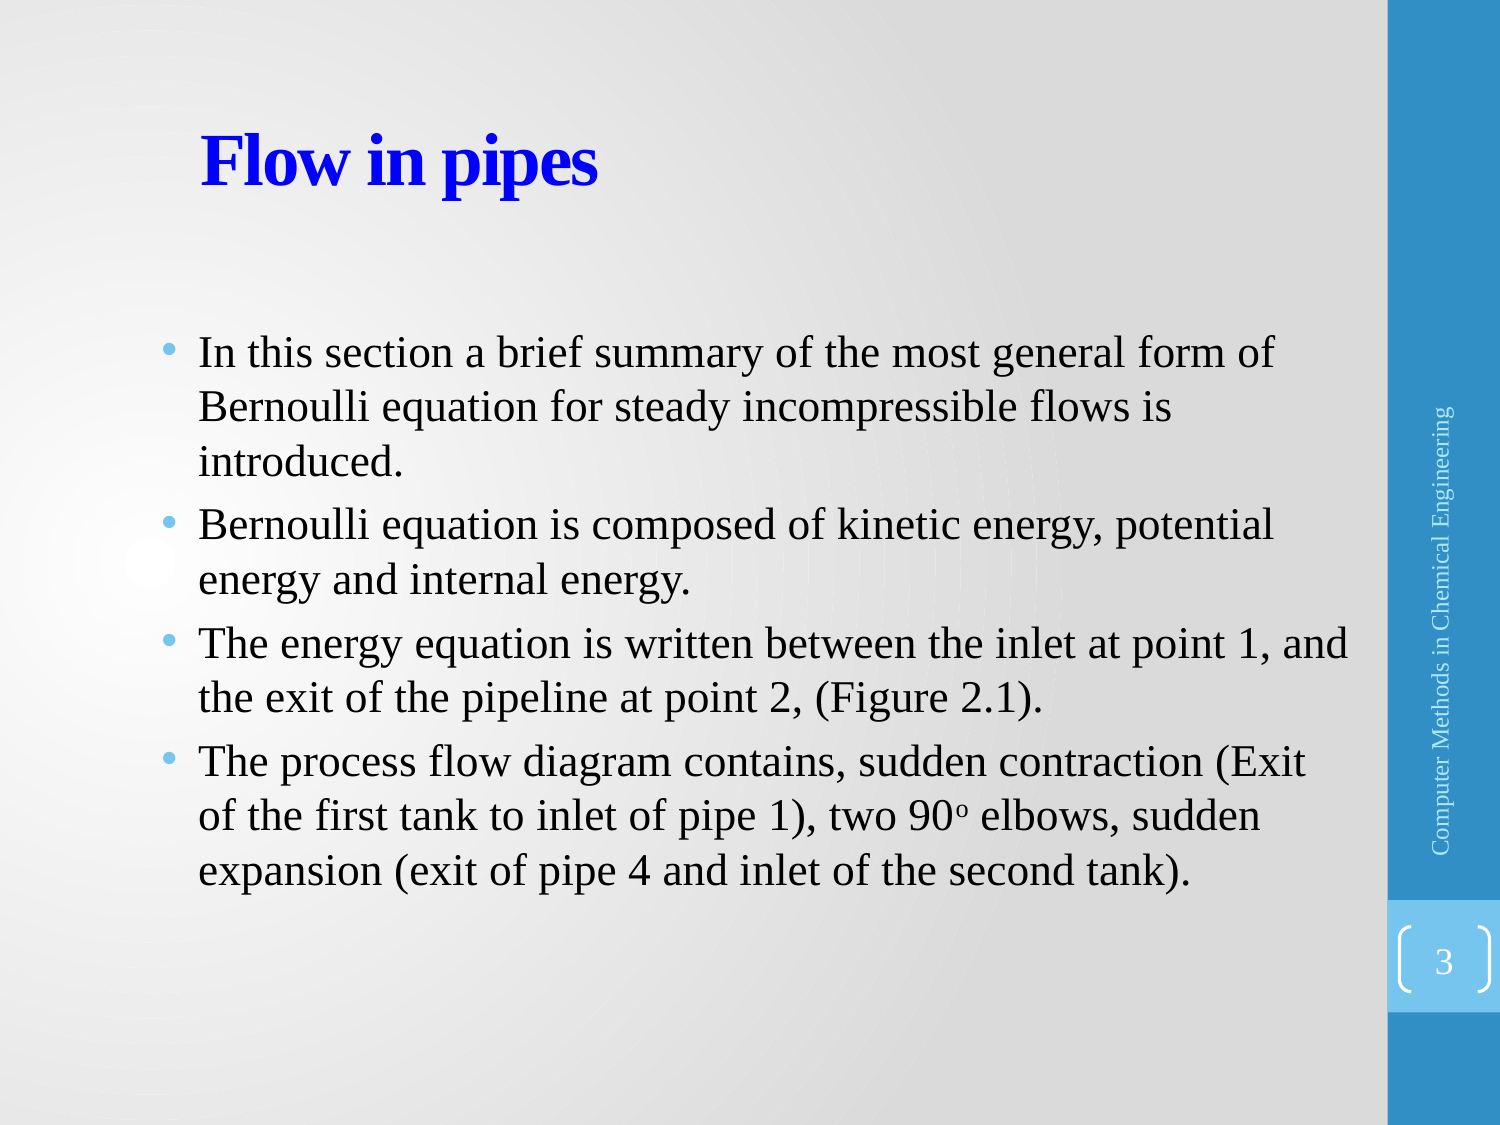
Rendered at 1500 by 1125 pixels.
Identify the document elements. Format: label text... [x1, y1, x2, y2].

list In this section a brief summary of the most general form of Bernoulli equation for steady incompressible flows is introduced. Bernoulli equation is composed of kinetic energy, potential energy and internal energy. The energy equation is written between the inlet at point 1, and the exit of the pipeline at point 2, (Figure 2.1). The process flow diagram contains, sudden contraction (Exit of the first tank to inlet of pipe 1), two 90o elbows, sudden expansion (exit of pipe 4 and inlet of the second tank). [127, 255, 1372, 904]
footer Computer Methods in Chemical Engineering [1408, 391, 1469, 889]
slide_number 3 [1397, 925, 1492, 994]
title Flow in pipes [184, 54, 1372, 255]
